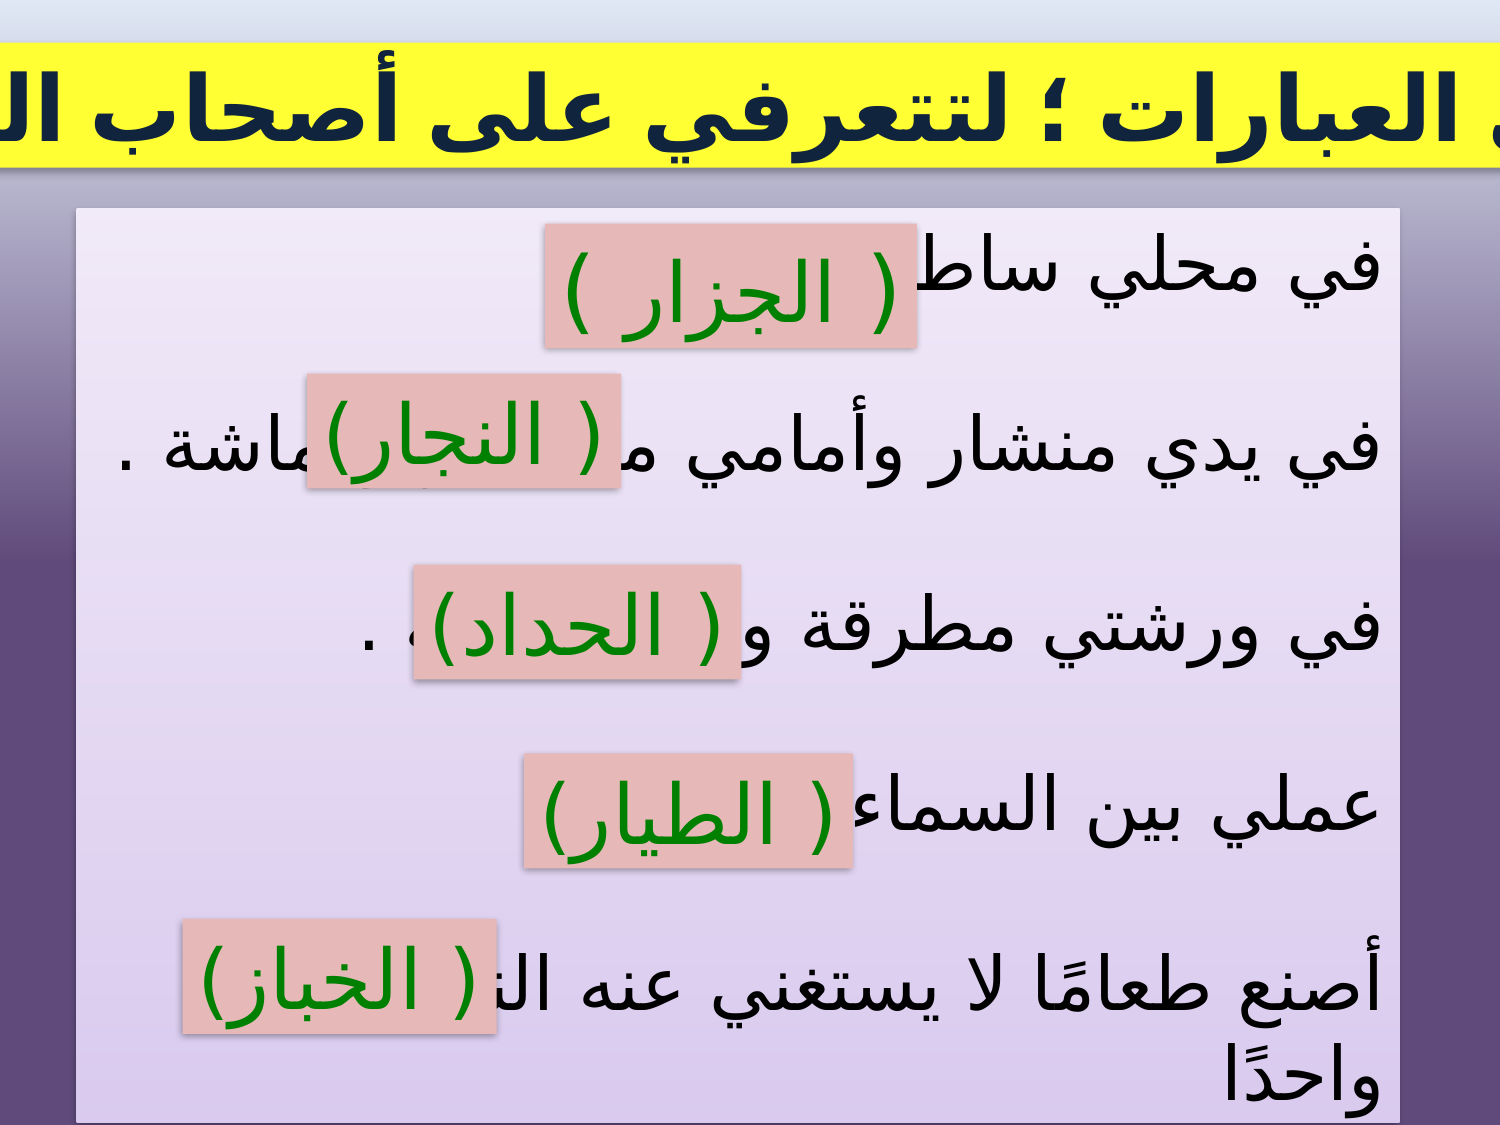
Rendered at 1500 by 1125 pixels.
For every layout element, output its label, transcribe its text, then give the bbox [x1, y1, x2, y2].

text_box ( الطيار) [524, 753, 853, 869]
text_box اقرئي العبارات ؛ لتتعرفي على أصحاب المهن : [0, 42, 1500, 168]
text_box في محلي ساطور وسكين . في يدي منشار وأمامي مسامير وكماشة . في ورشتي مطرقة ونار مشتعلة . عملي بين السماء والأرض . أصنع طعامًا لا يستغني عنه الناس يومًا واحدًا [76, 207, 1400, 1124]
text_box ( النجار) [307, 373, 622, 489]
text_box ( الجزار ) [545, 223, 917, 349]
text_box ( الحداد) [413, 564, 742, 680]
text_box ( الخباز) [182, 918, 497, 1034]
